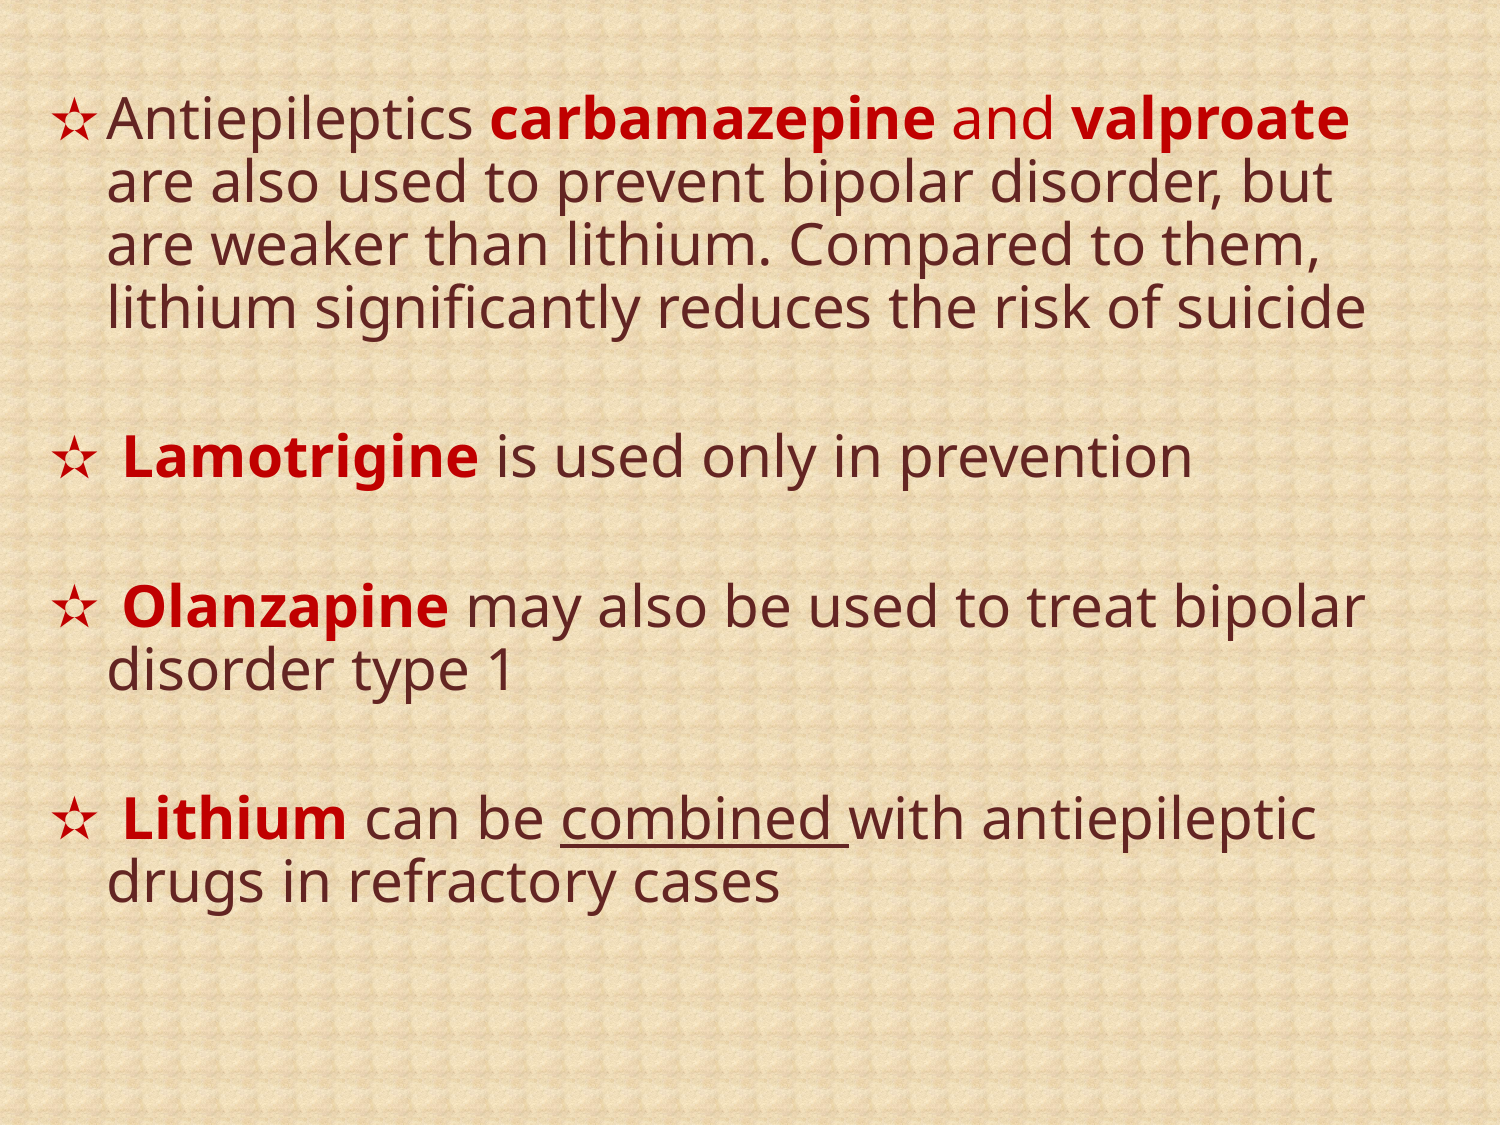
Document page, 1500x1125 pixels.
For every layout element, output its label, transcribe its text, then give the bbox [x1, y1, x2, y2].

list Antiepileptics carbamazepine and valproate are also used to prevent bipolar disorder, but are weaker than lithium. Compared to them, lithium significantly reduces the risk of suicide Lamotrigine is used only in prevention Olanzapine may also be used to treat bipolar disorder type 1 Lithium can be combined with antiepileptic drugs in refractory cases [35, 82, 1425, 1005]
picture [0, 0, 1500, 1125]
